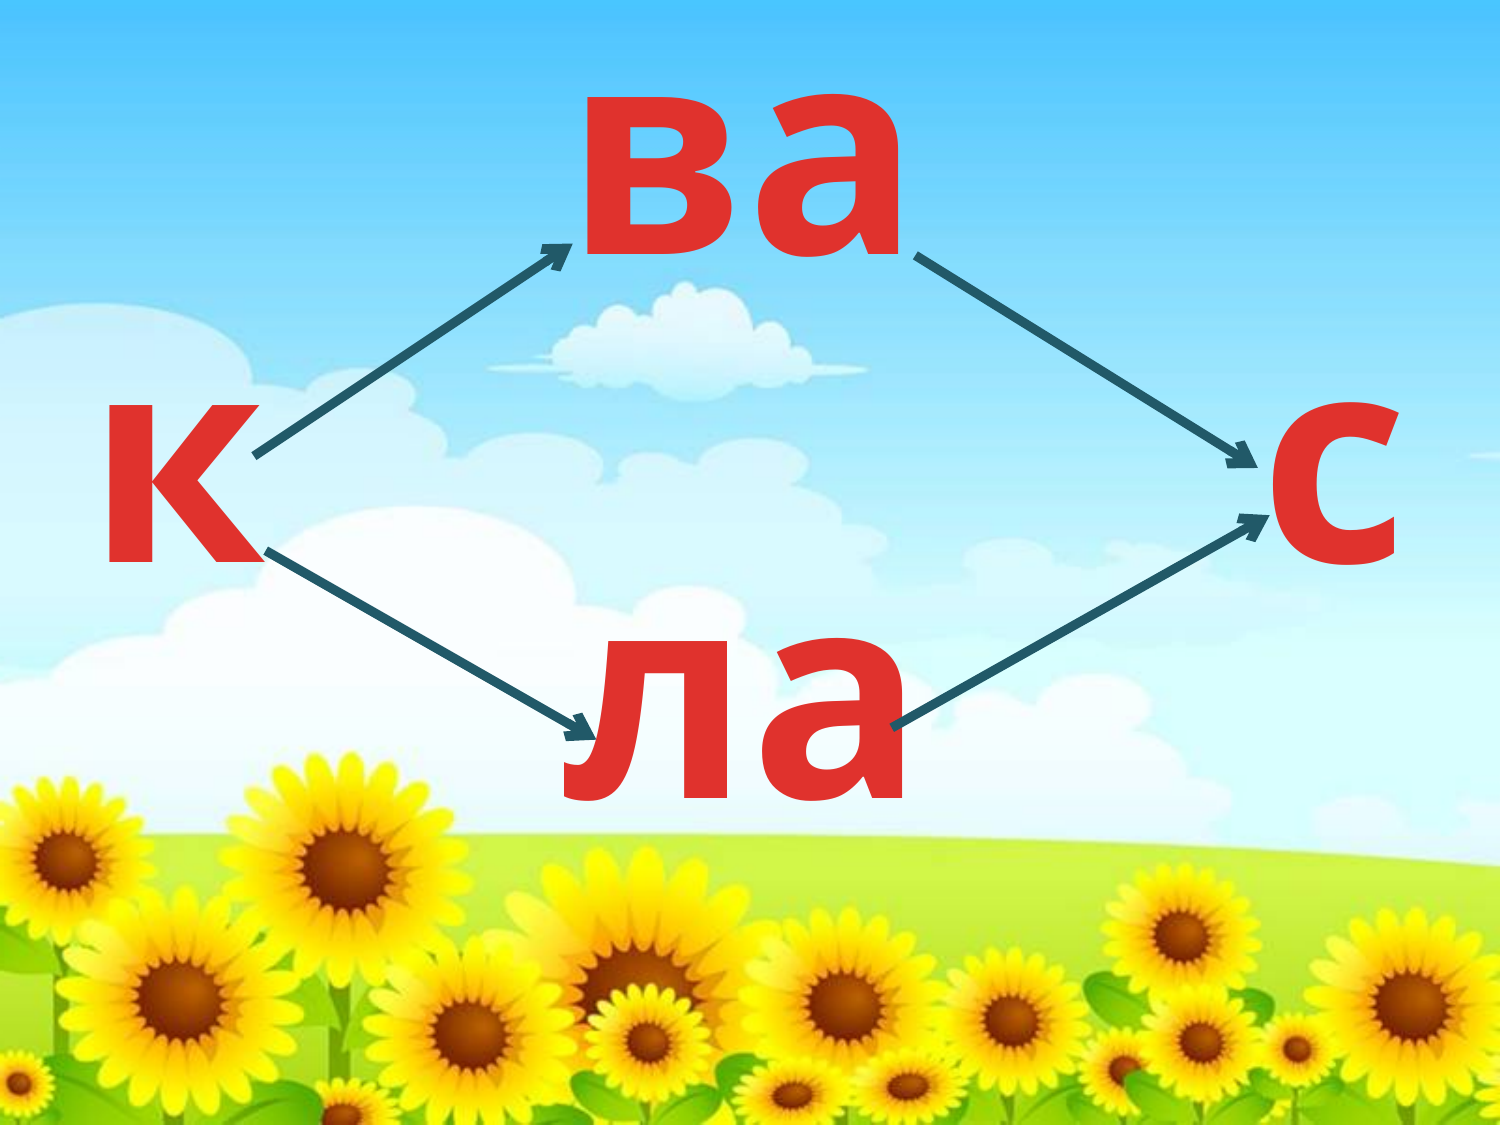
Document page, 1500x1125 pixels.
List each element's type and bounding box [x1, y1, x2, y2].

text_box [265, 550, 597, 740]
picture [0, 0, 1500, 1125]
text_box [891, 514, 1270, 729]
text_box [915, 255, 1259, 469]
text_box [253, 243, 574, 457]
